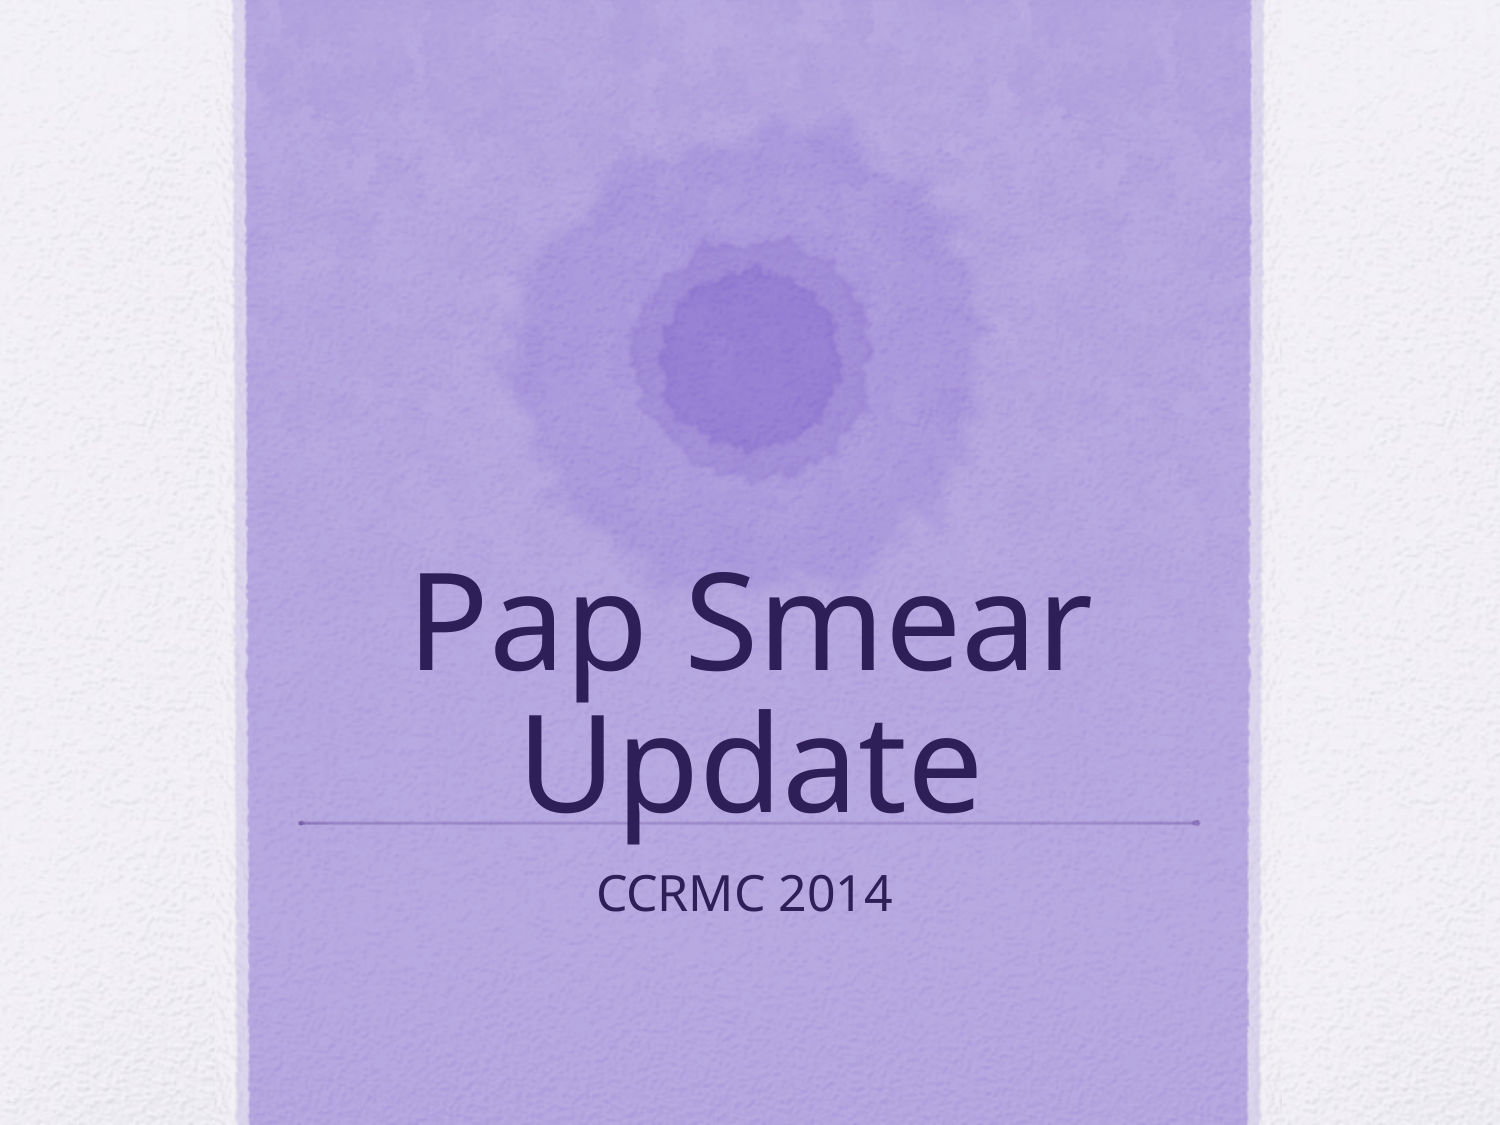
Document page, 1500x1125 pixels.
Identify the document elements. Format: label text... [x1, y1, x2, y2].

picture [0, 0, 1500, 1125]
subtitle CCRMC 2014 [304, 853, 1198, 994]
title Pap Smear Update [304, 605, 1198, 847]
